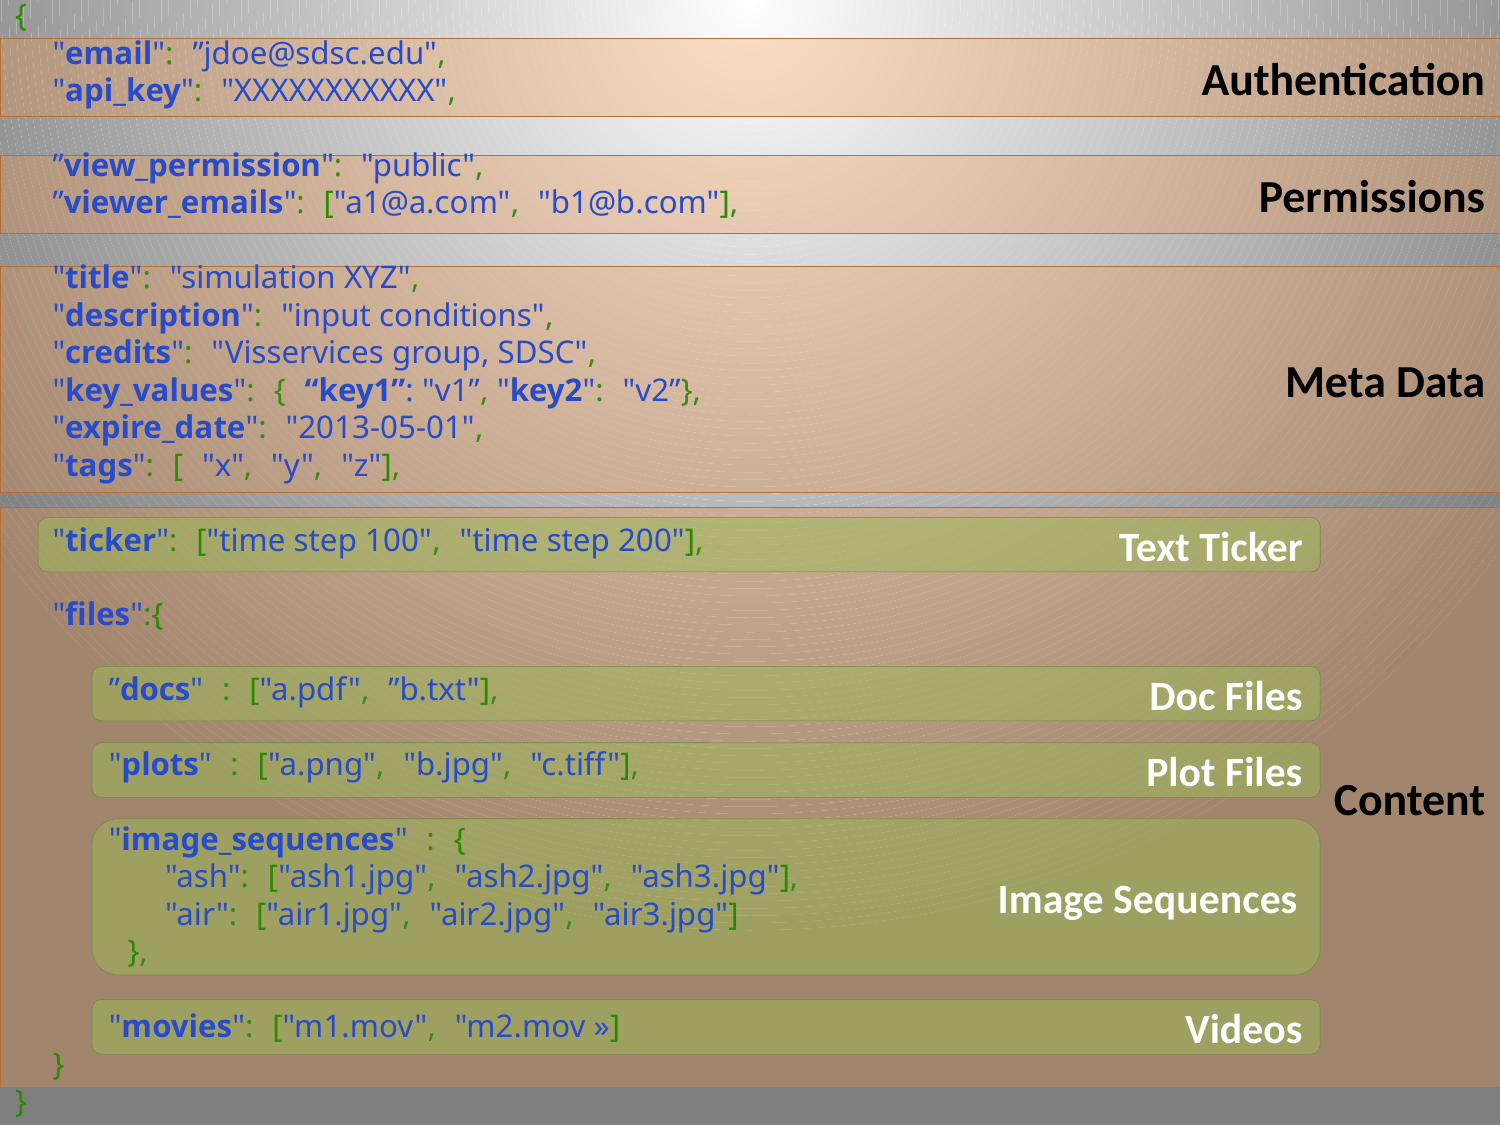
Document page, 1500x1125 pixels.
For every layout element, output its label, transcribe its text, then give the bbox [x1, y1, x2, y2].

text_box Authentication [1195, 36, 1500, 118]
text_box Image Sequences [1195, 816, 1323, 978]
text_box Content [1195, 505, 1500, 1090]
text_box Plot Files [1195, 740, 1323, 800]
text_box Videos [1195, 997, 1323, 1057]
text_box Doc Files [1195, 664, 1323, 724]
text_box Text Ticker [1195, 515, 1323, 574]
text_box { "email": ”jdoe@sdsc.edu", "api_key": "XXXXXXXXXXX", ”view_permission": "public", ”viewer_emails": ["a1@a.com", "b1@b.com"], "title": "simulation XYZ", "description": "input conditions", "credits": "Visservices group, SDSC", "key_values": { “key1”: "v1”, "key2": "v2”}, "expire_date": "2013-05-01", "tags": [ "x", "y", "z"], "ticker": ["time step 100", "time step 200"], "files":{ ”docs" : ["a.pdf", ”b.txt"], "plots" : ["a.png", "b.jpg", "c.tiff"], "image_sequences" : { "ash": ["ash1.jpg", "ash2.jpg", "ash3.jpg"], "air": ["air1.jpg", "air2.jpg", "air3.jpg"] }, "movies": ["m1.mov", "m2.mov »] } } [0, 0, 1195, 1125]
text_box Permissions [1195, 153, 1500, 235]
text_box Meta Data [1195, 264, 1500, 494]
